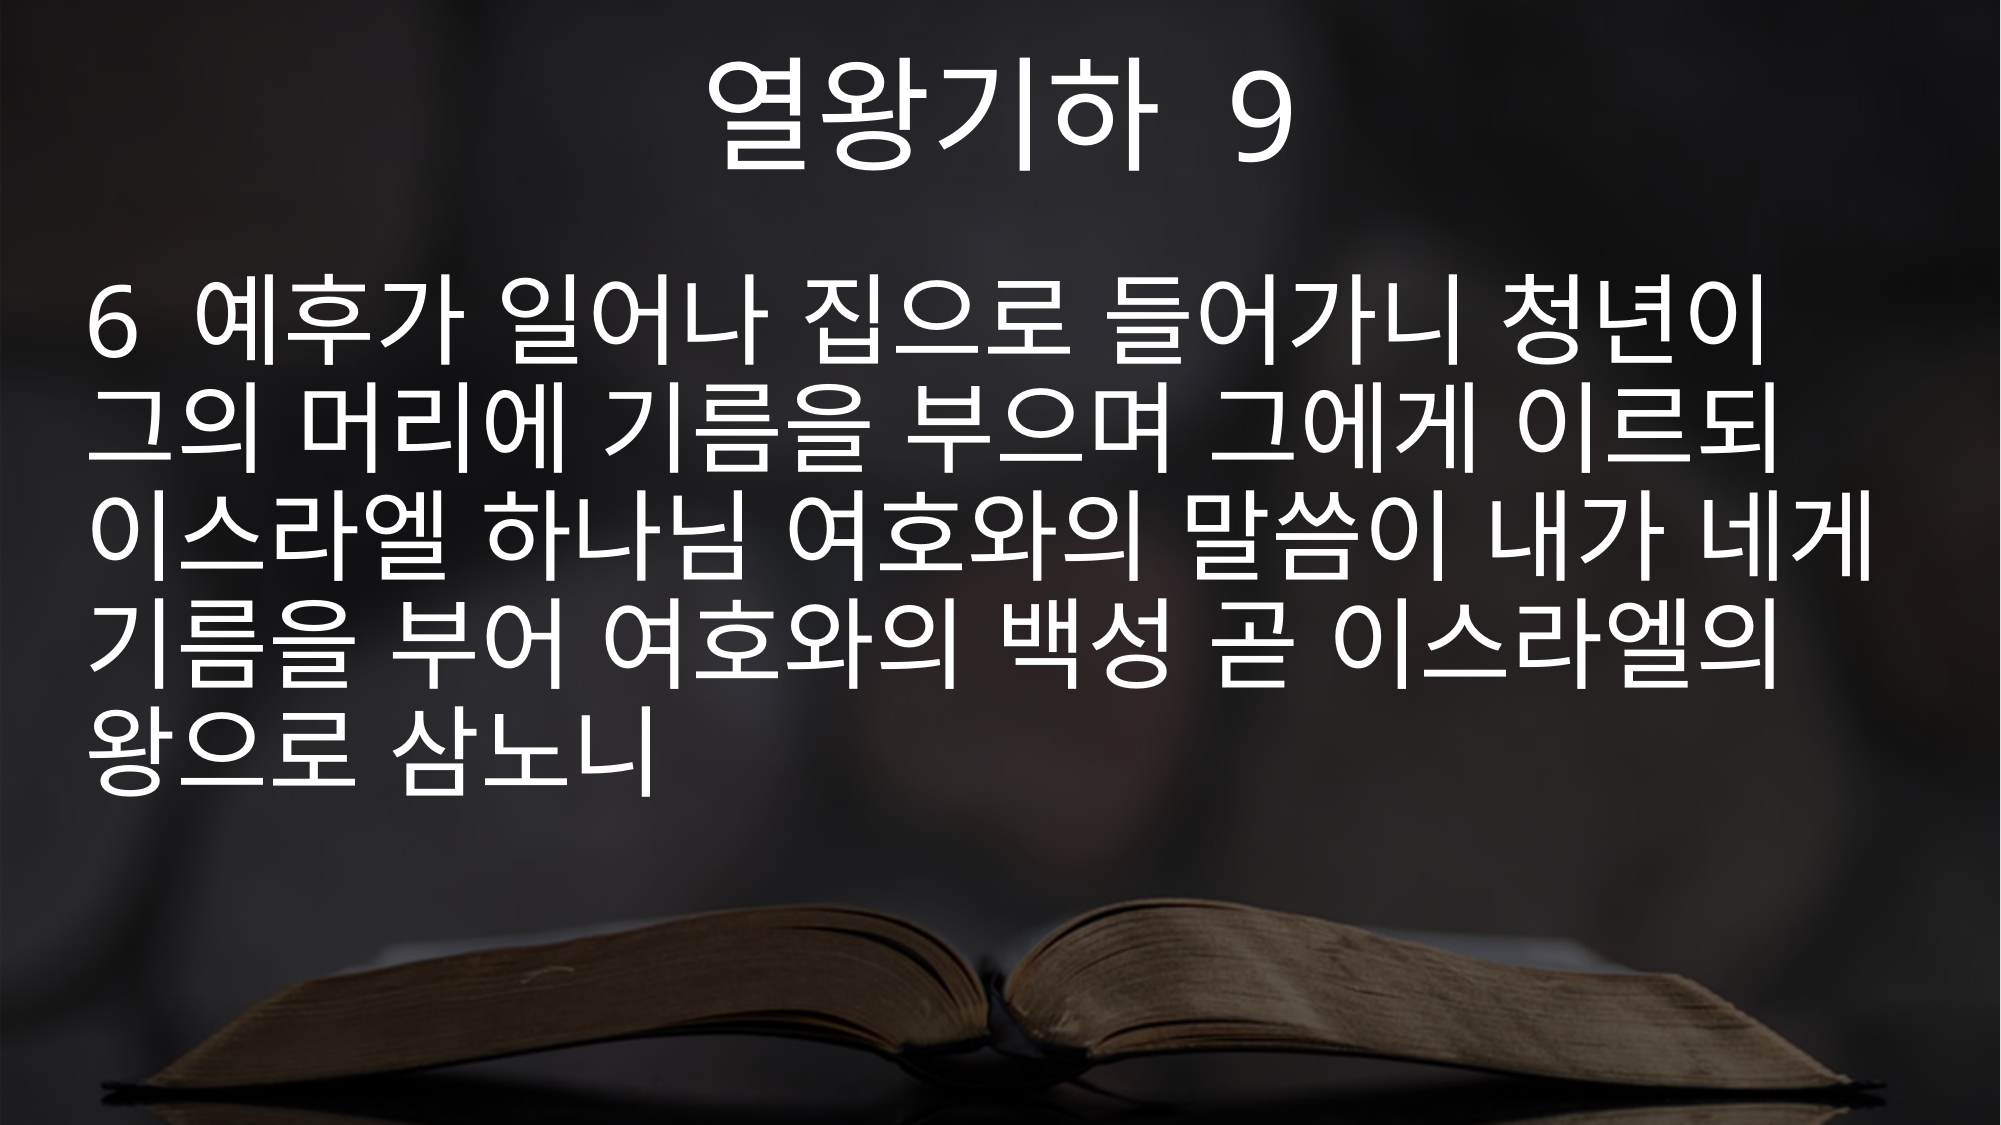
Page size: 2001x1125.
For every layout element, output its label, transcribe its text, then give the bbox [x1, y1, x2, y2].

footer 열왕기하 9 [0, 32, 2000, 192]
list 6 예후가 일어나 집으로 들어가니 청년이 그의 머리에 기름을 부으며 그에게 이르되 이스라엘 하나님 여호와의 말씀이 내가 네게 기름을 부어 여호와의 백성 곧 이스라엘의 왕으로 삼노니 [69, 263, 1953, 423]
picture [0, 0, 2001, 1125]
